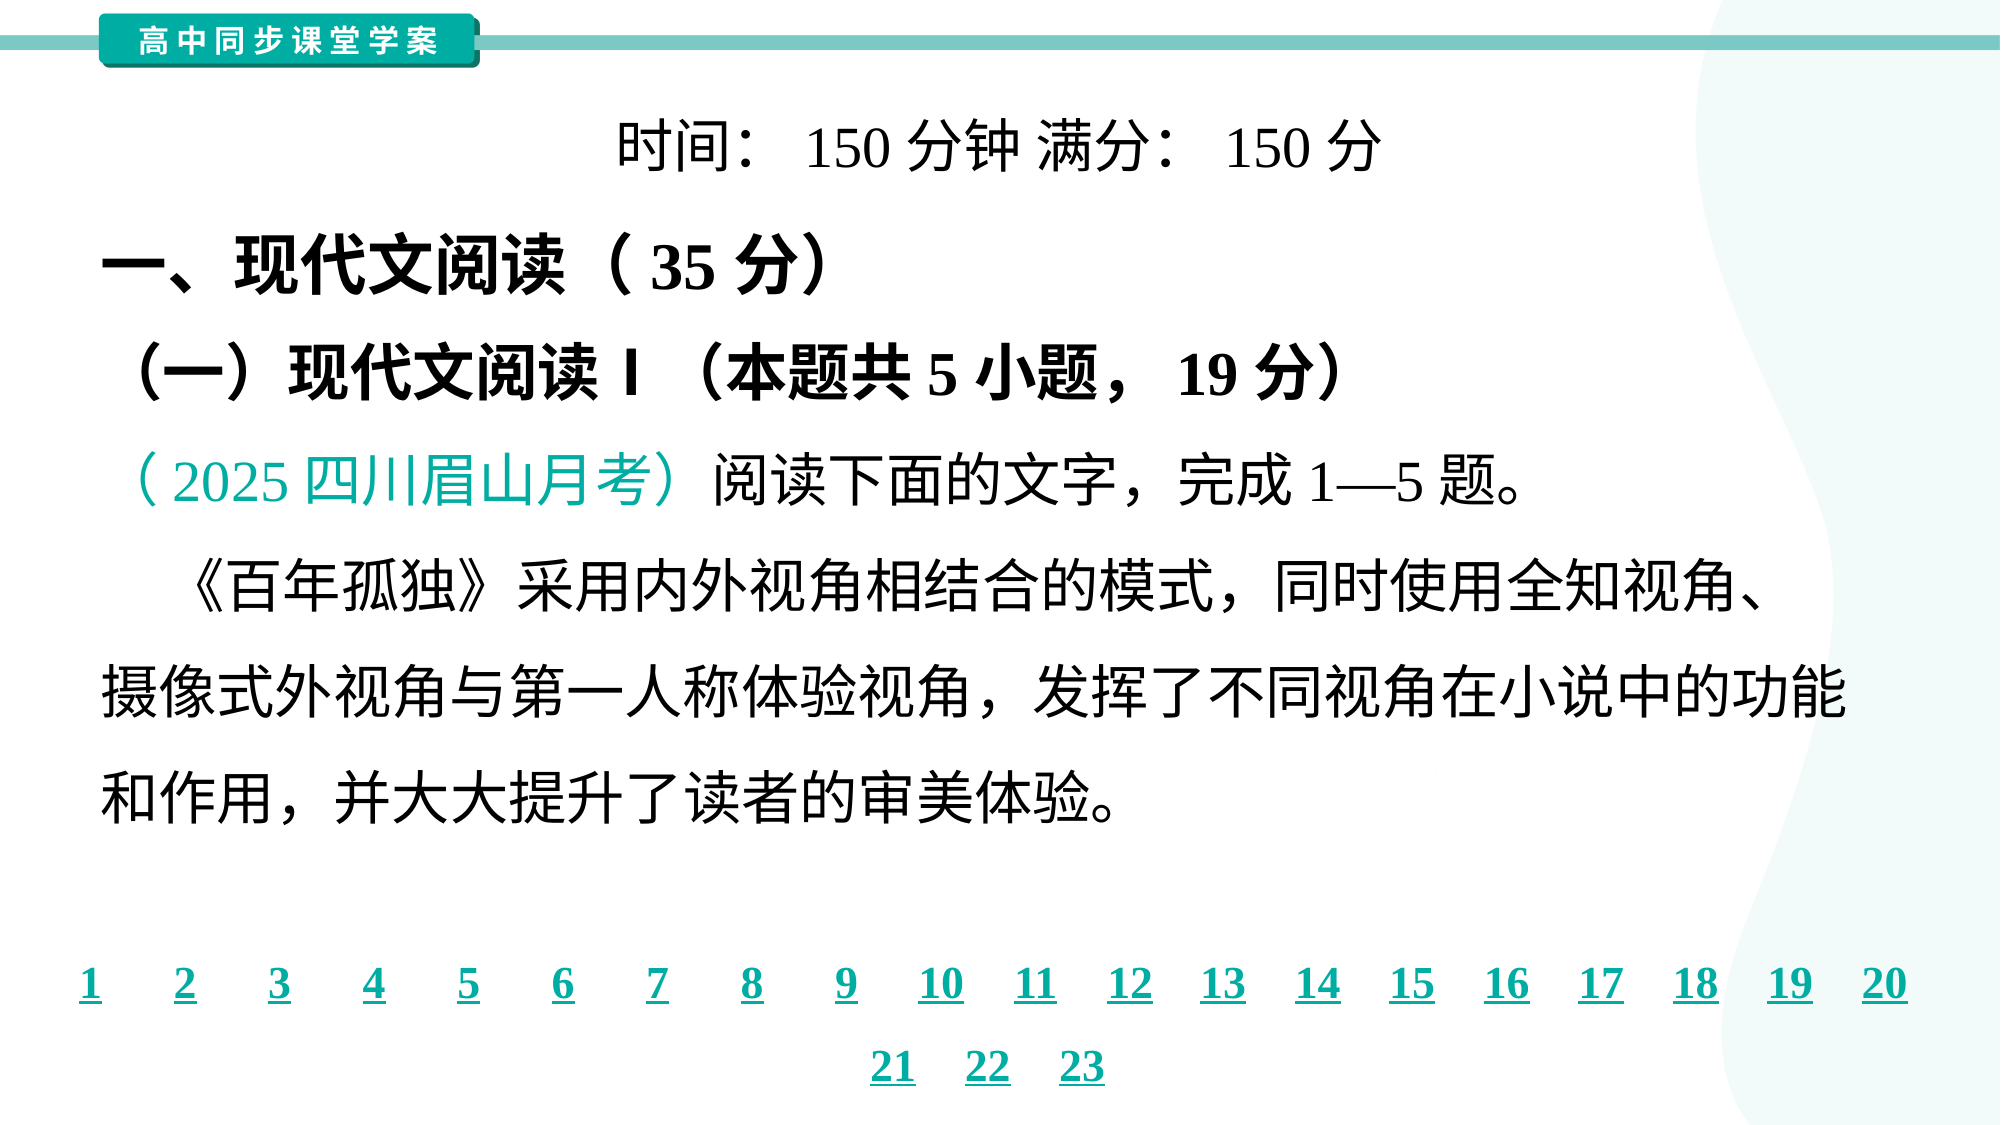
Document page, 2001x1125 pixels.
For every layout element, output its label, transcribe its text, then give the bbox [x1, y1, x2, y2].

text_box 时间：150分钟 满分：150分 [100, 76, 1899, 179]
text_box （一）现代文阅读Ⅰ（本题共5小题，19分） [100, 299, 1899, 406]
text_box 一、现代文阅读（35分） [100, 184, 1899, 299]
text_box （2025四川眉山月考）阅读下面的文字，完成1—5题。 《百年孤独》采用内外视角相结合的模式，同时使用全知视角、 摄像式外视角与第一人称体验视角，发挥了不同视角在小说中的功能 和作用，并大大提升了读者的审美体验。 [100, 406, 1899, 832]
picture [0, 0, 2000, 1125]
